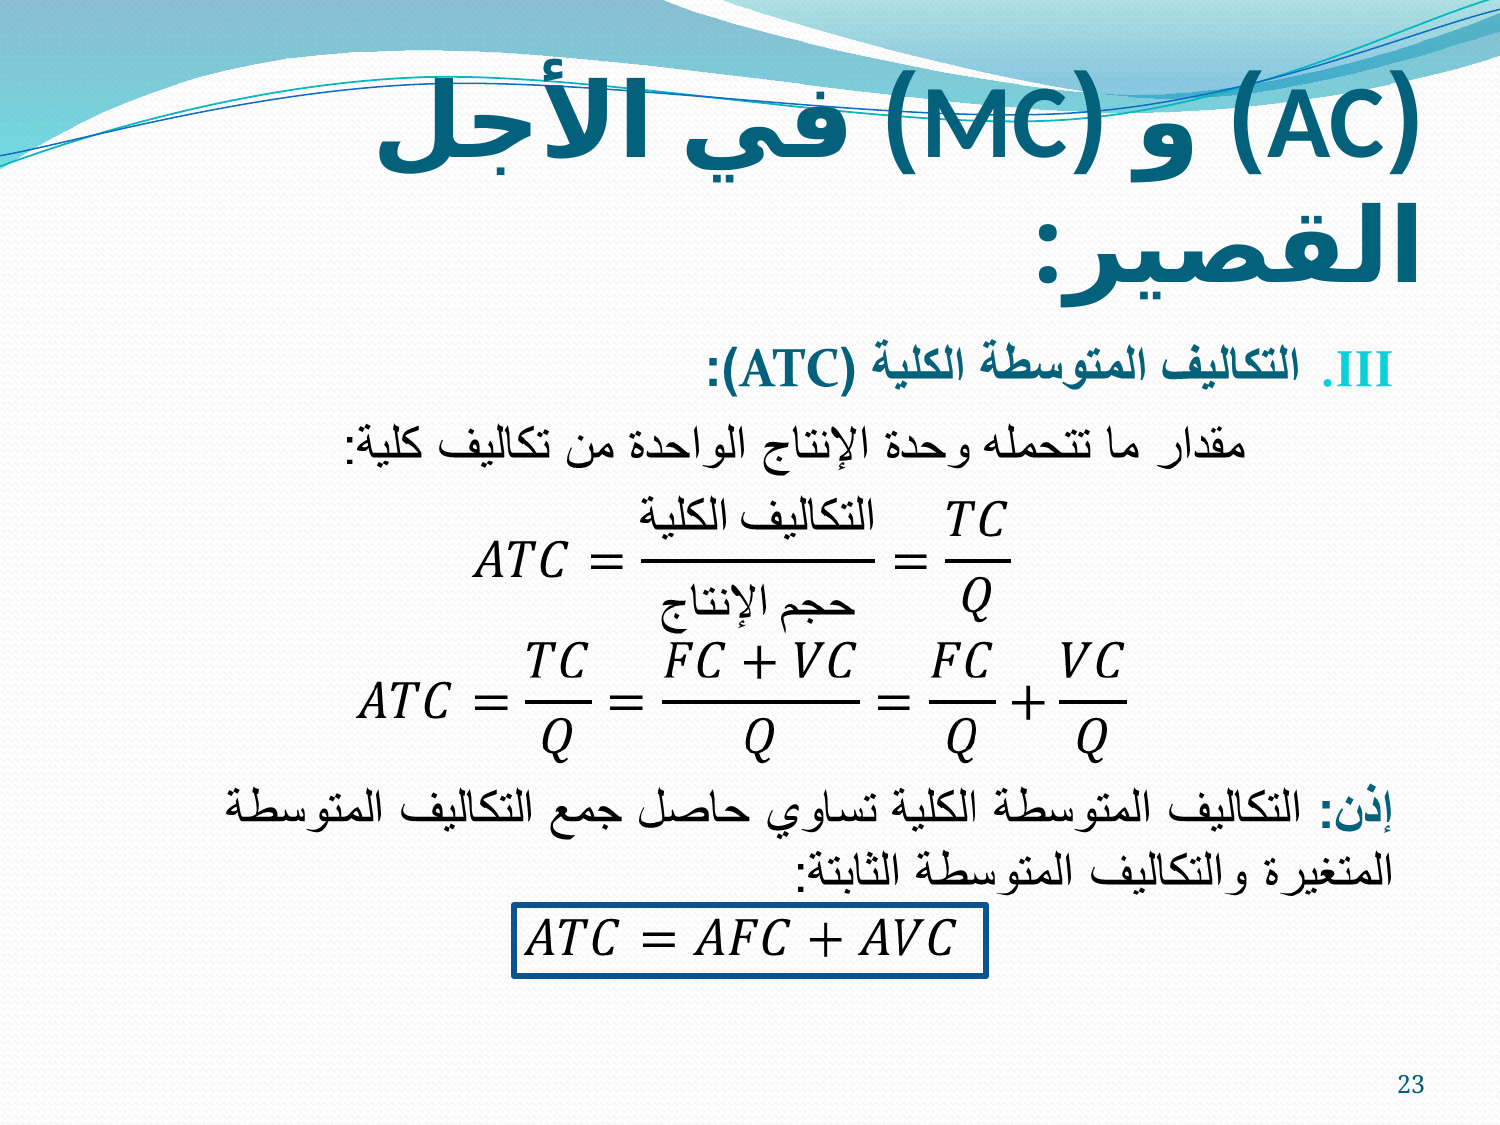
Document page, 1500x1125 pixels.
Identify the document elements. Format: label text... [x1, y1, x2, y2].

text_box [512, 903, 988, 978]
slide_number 23 [1299, 1042, 1425, 1103]
title (AC) و (MC) في الأجل القصير: [75, 115, 1425, 303]
list [75, 317, 1425, 1038]
